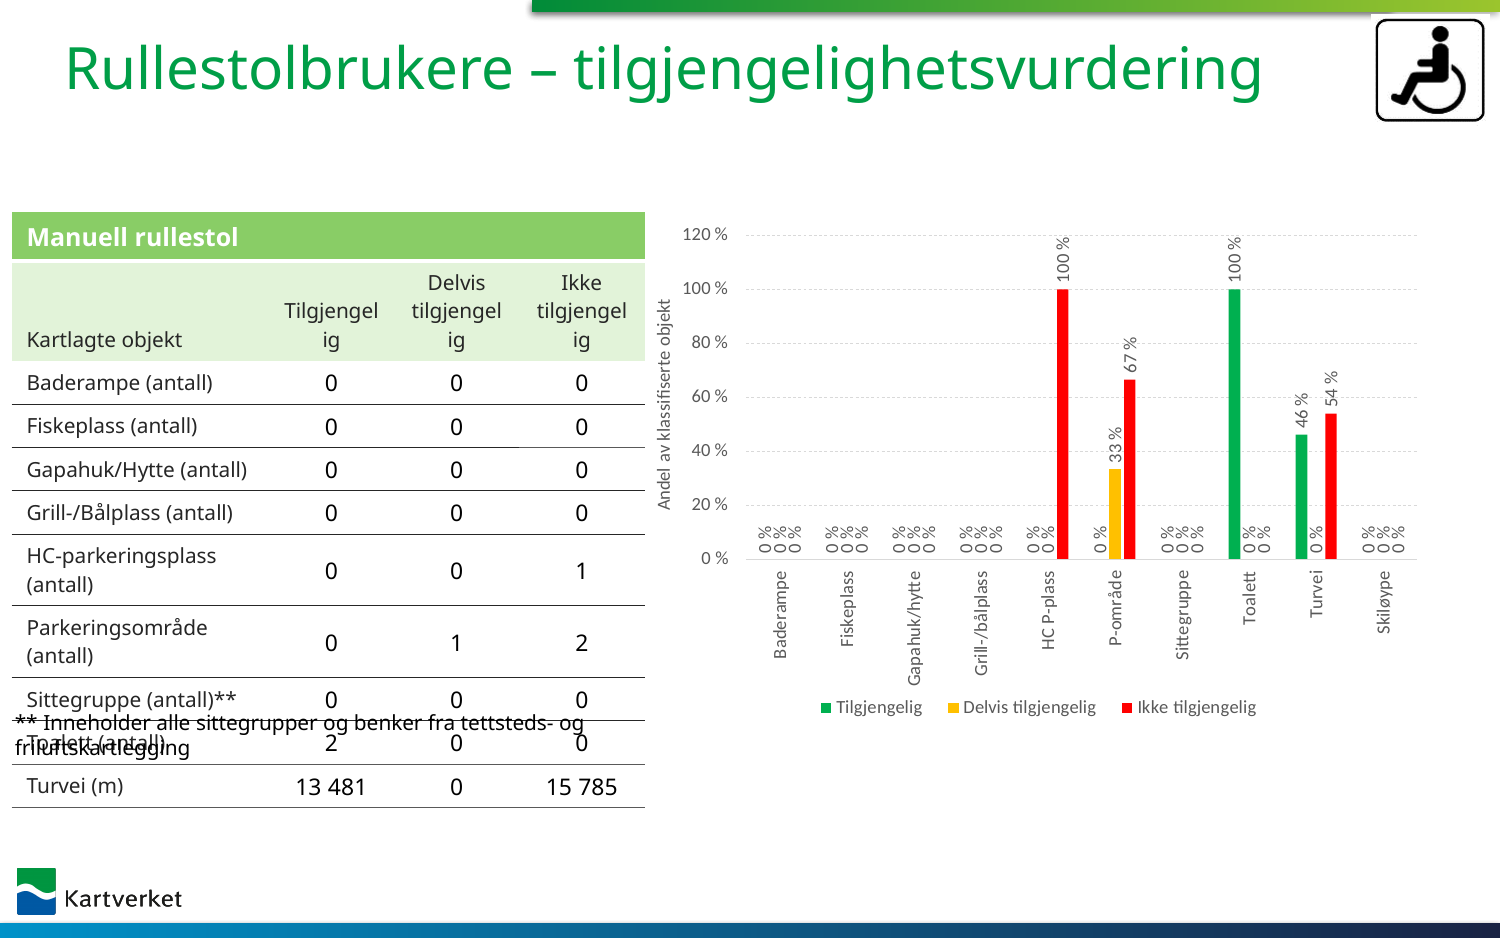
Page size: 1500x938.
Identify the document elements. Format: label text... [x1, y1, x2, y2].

table_cell 0 [269, 606, 394, 677]
table_cell 2 [519, 606, 638, 677]
table_cell 0 [394, 768, 519, 807]
text_box ** Inneholder alle sittegrupper og benker fra tettsteds- og friluftskartlegging [0, 702, 745, 768]
table_cell HC-parkeringsplass (antall) [12, 535, 269, 605]
table_cell 0 [269, 361, 394, 404]
table_cell Tilgjengelig [269, 263, 394, 361]
picture [643, 218, 1427, 728]
table_cell 0 [269, 535, 394, 605]
table_cell Kartlagte objekt [12, 263, 269, 361]
table_cell Sittegruppe (antall)** [12, 678, 269, 702]
table_cell 0 [394, 361, 519, 404]
table_cell 0 [519, 405, 638, 447]
table_cell 1 [394, 606, 519, 677]
table_cell Turvei (m) [12, 768, 269, 807]
table_cell 0 [269, 678, 394, 702]
table_cell 15 785 [519, 768, 645, 807]
table_cell 0 [394, 535, 519, 605]
text_box Rullestolbrukere – tilgjengelighetsvurdering [49, 12, 1372, 109]
table_cell 0 [394, 448, 519, 490]
table_cell 0 [519, 491, 638, 534]
picture [1371, 13, 1491, 127]
table_cell 0 [269, 405, 394, 447]
table_cell 0 [269, 448, 394, 490]
table_cell Parkeringsområde (antall) [12, 606, 269, 677]
table_cell 0 [519, 678, 638, 702]
table_cell Delvis tilgjengelig [394, 263, 519, 361]
table_cell 0 [394, 491, 519, 534]
table_cell 0 [394, 678, 519, 702]
table_cell 1 [519, 535, 638, 605]
table_cell 0 [519, 448, 638, 490]
table_cell 0 [269, 491, 394, 534]
table_cell 13 481 [269, 768, 394, 807]
table_cell Ikke tilgjengelig [519, 263, 638, 361]
table_cell 0 [394, 405, 519, 447]
table_cell Fiskeplass (antall) [12, 405, 269, 447]
table_cell Grill-/Bålplass (antall) [12, 491, 269, 534]
table_cell 0 [519, 361, 638, 404]
table_header Manuell rullestol [12, 212, 645, 259]
table_cell Baderampe (antall) [12, 361, 269, 404]
table_cell Gapahuk/Hytte (antall) [12, 448, 269, 490]
